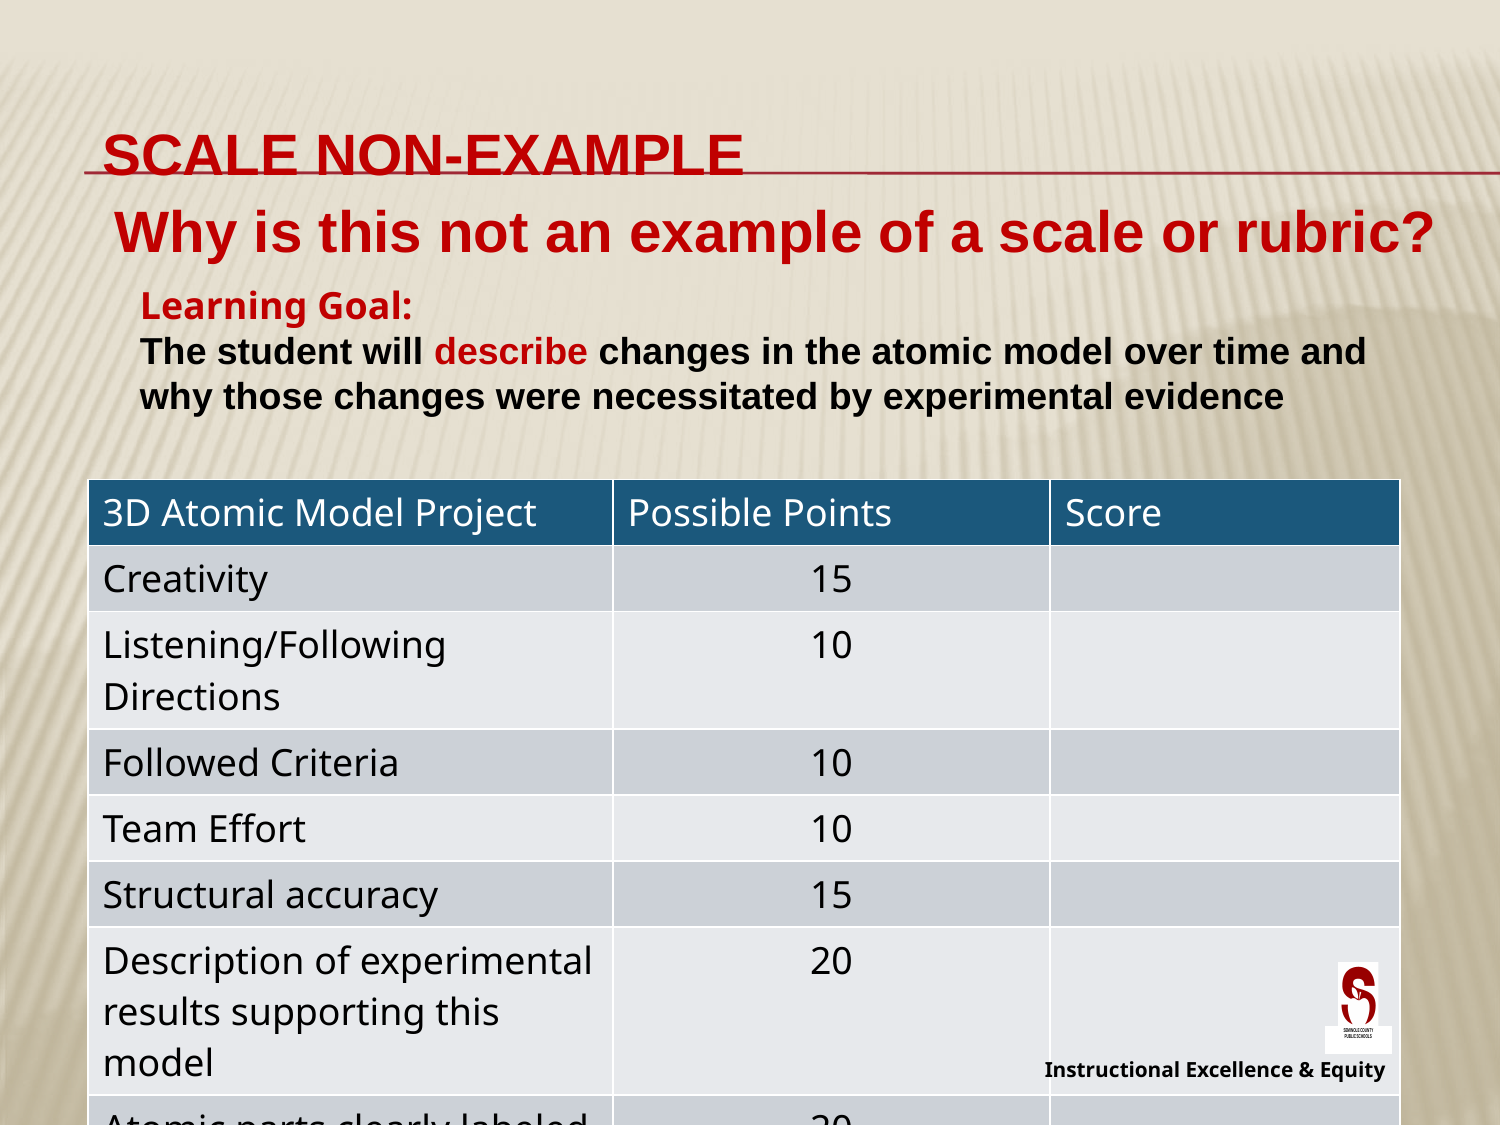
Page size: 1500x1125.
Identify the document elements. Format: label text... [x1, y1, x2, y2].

table_header Score [1051, 480, 1399, 545]
table_cell 15 [614, 862, 1049, 926]
text_box Why is this not an example of a scale or rubric? [99, 187, 1500, 271]
title Scale Non-Example [87, 99, 1150, 205]
table_header Possible Points [614, 480, 1049, 545]
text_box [1324, 962, 1393, 1060]
table_cell Creativity [89, 546, 612, 611]
table_cell [1051, 862, 1399, 926]
table_cell [1051, 1090, 1399, 1094]
table_cell Team Effort [89, 796, 612, 860]
table_cell Atomic parts clearly labeled [89, 1096, 612, 1125]
table_cell Listening/Following Directions [89, 612, 612, 728]
table_cell 20 [614, 928, 1049, 1094]
table_cell [1051, 612, 1399, 728]
table_cell 10 [614, 730, 1049, 794]
table_cell 10 [614, 796, 1049, 860]
table_cell [1051, 730, 1399, 794]
table_header 3D Atomic Model Project [89, 480, 612, 545]
table_cell 15 [614, 546, 1049, 611]
table_cell 10 [614, 612, 1049, 728]
table_cell Description of experimental results supporting this model [89, 928, 612, 1094]
table_cell Structural accuracy [89, 862, 612, 926]
table_cell Followed Criteria [89, 730, 612, 794]
table_cell [1051, 1096, 1399, 1125]
table_cell [1051, 928, 1399, 1049]
table_cell 20 [614, 1096, 1049, 1125]
table_cell [1051, 546, 1399, 611]
text_box Learning Goal: The student will describe changes in the atomic model over time and why those changes were necessitated by experimental evidence [124, 274, 1400, 425]
table_cell [1051, 796, 1399, 860]
text_box Instructional Excellence & Equity [924, 1049, 1400, 1090]
